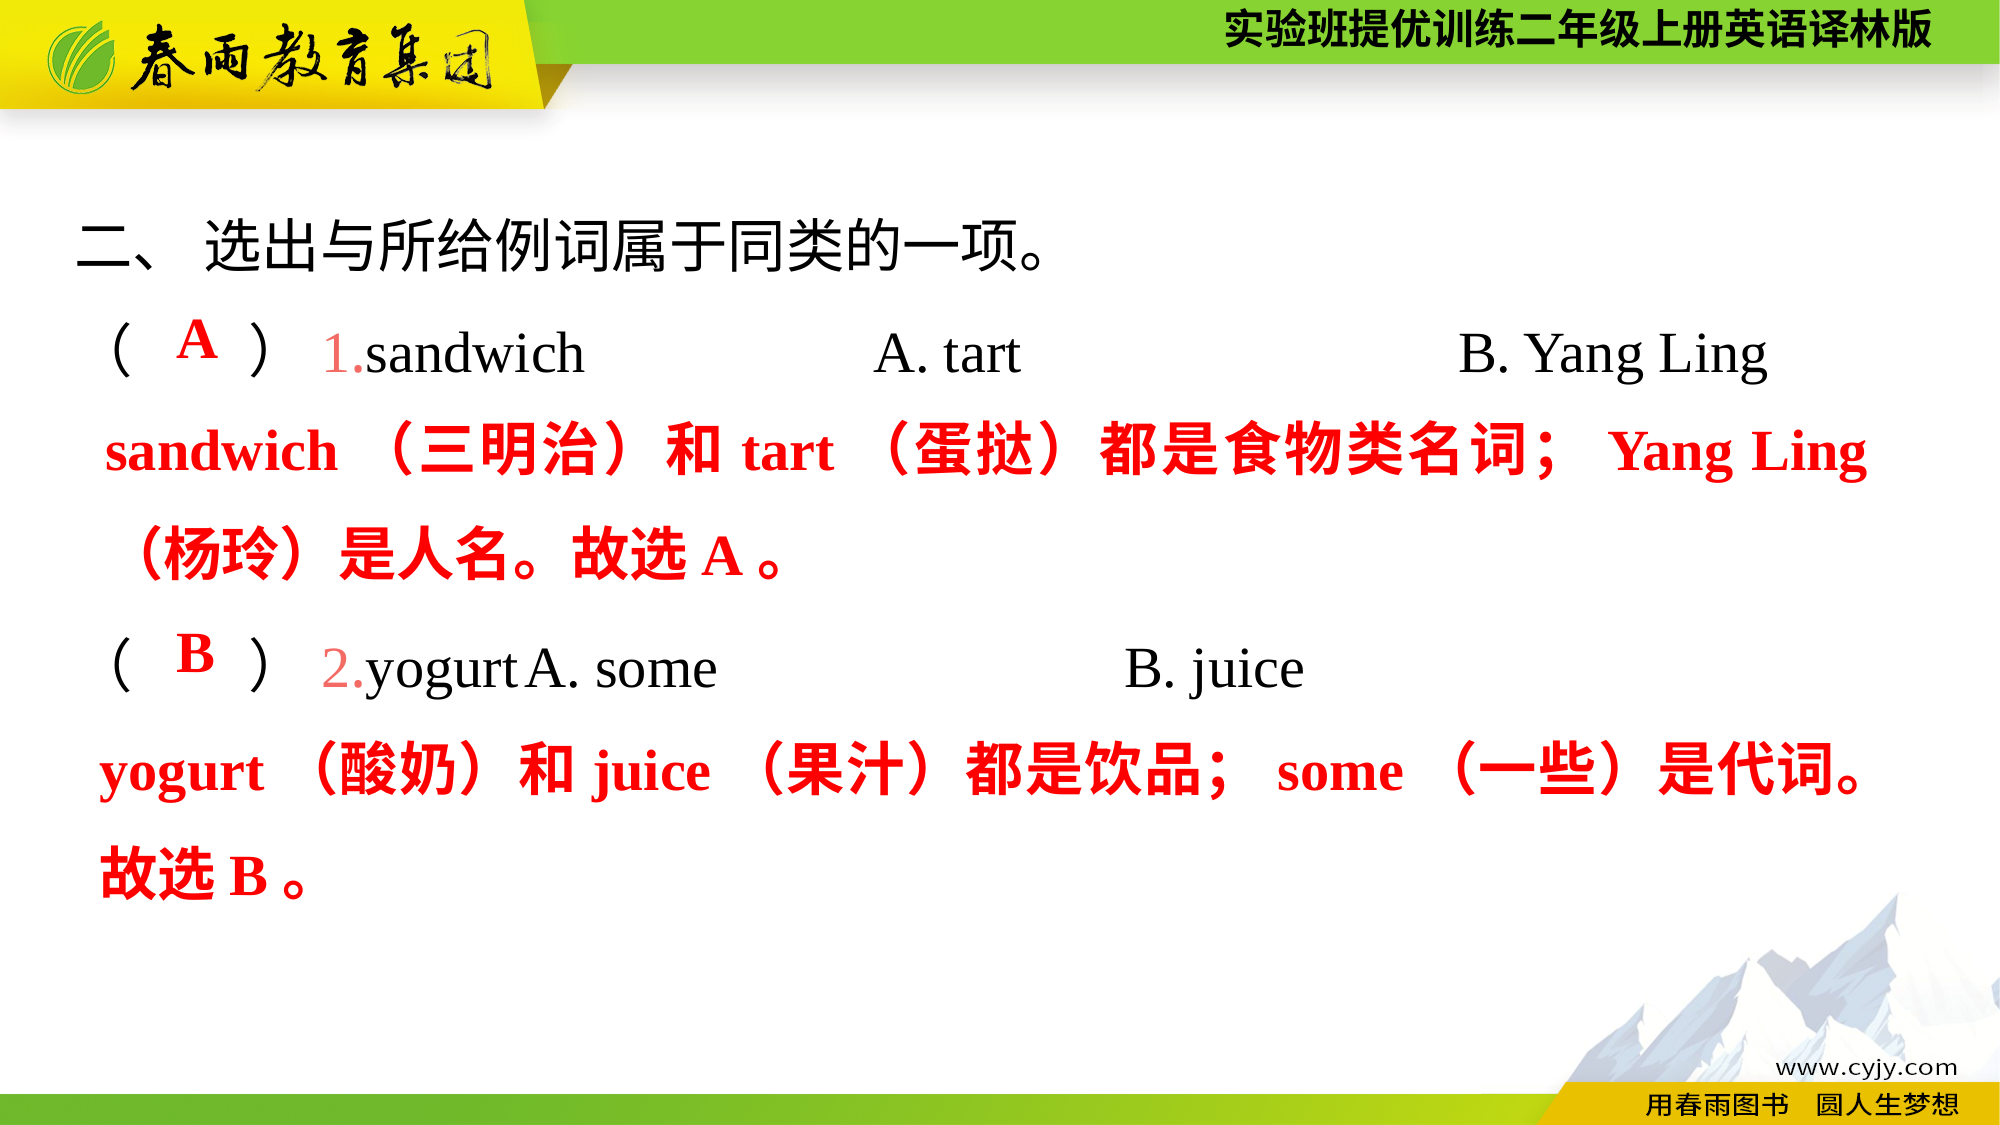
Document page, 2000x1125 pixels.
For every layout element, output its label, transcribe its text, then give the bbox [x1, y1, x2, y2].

text_box yogurt（酸奶）和juice（果汁）都是饮品；some（一些）是代词。故选B。 [84, 689, 1910, 915]
text_box sandwich（三明治）和tart（蛋挞）都是食物类名词；Yang Ling（杨玲）是人名。故选A。 [90, 369, 1898, 595]
text_box B [161, 606, 231, 692]
text_box A [161, 292, 234, 378]
list 二、 选出与所给例词属于同类的一项。 （ ）1.sandwich A. tart B. Yang Ling （ ）2.yogurt A. some B. juice [59, 166, 1944, 713]
picture [0, 0, 2000, 1125]
